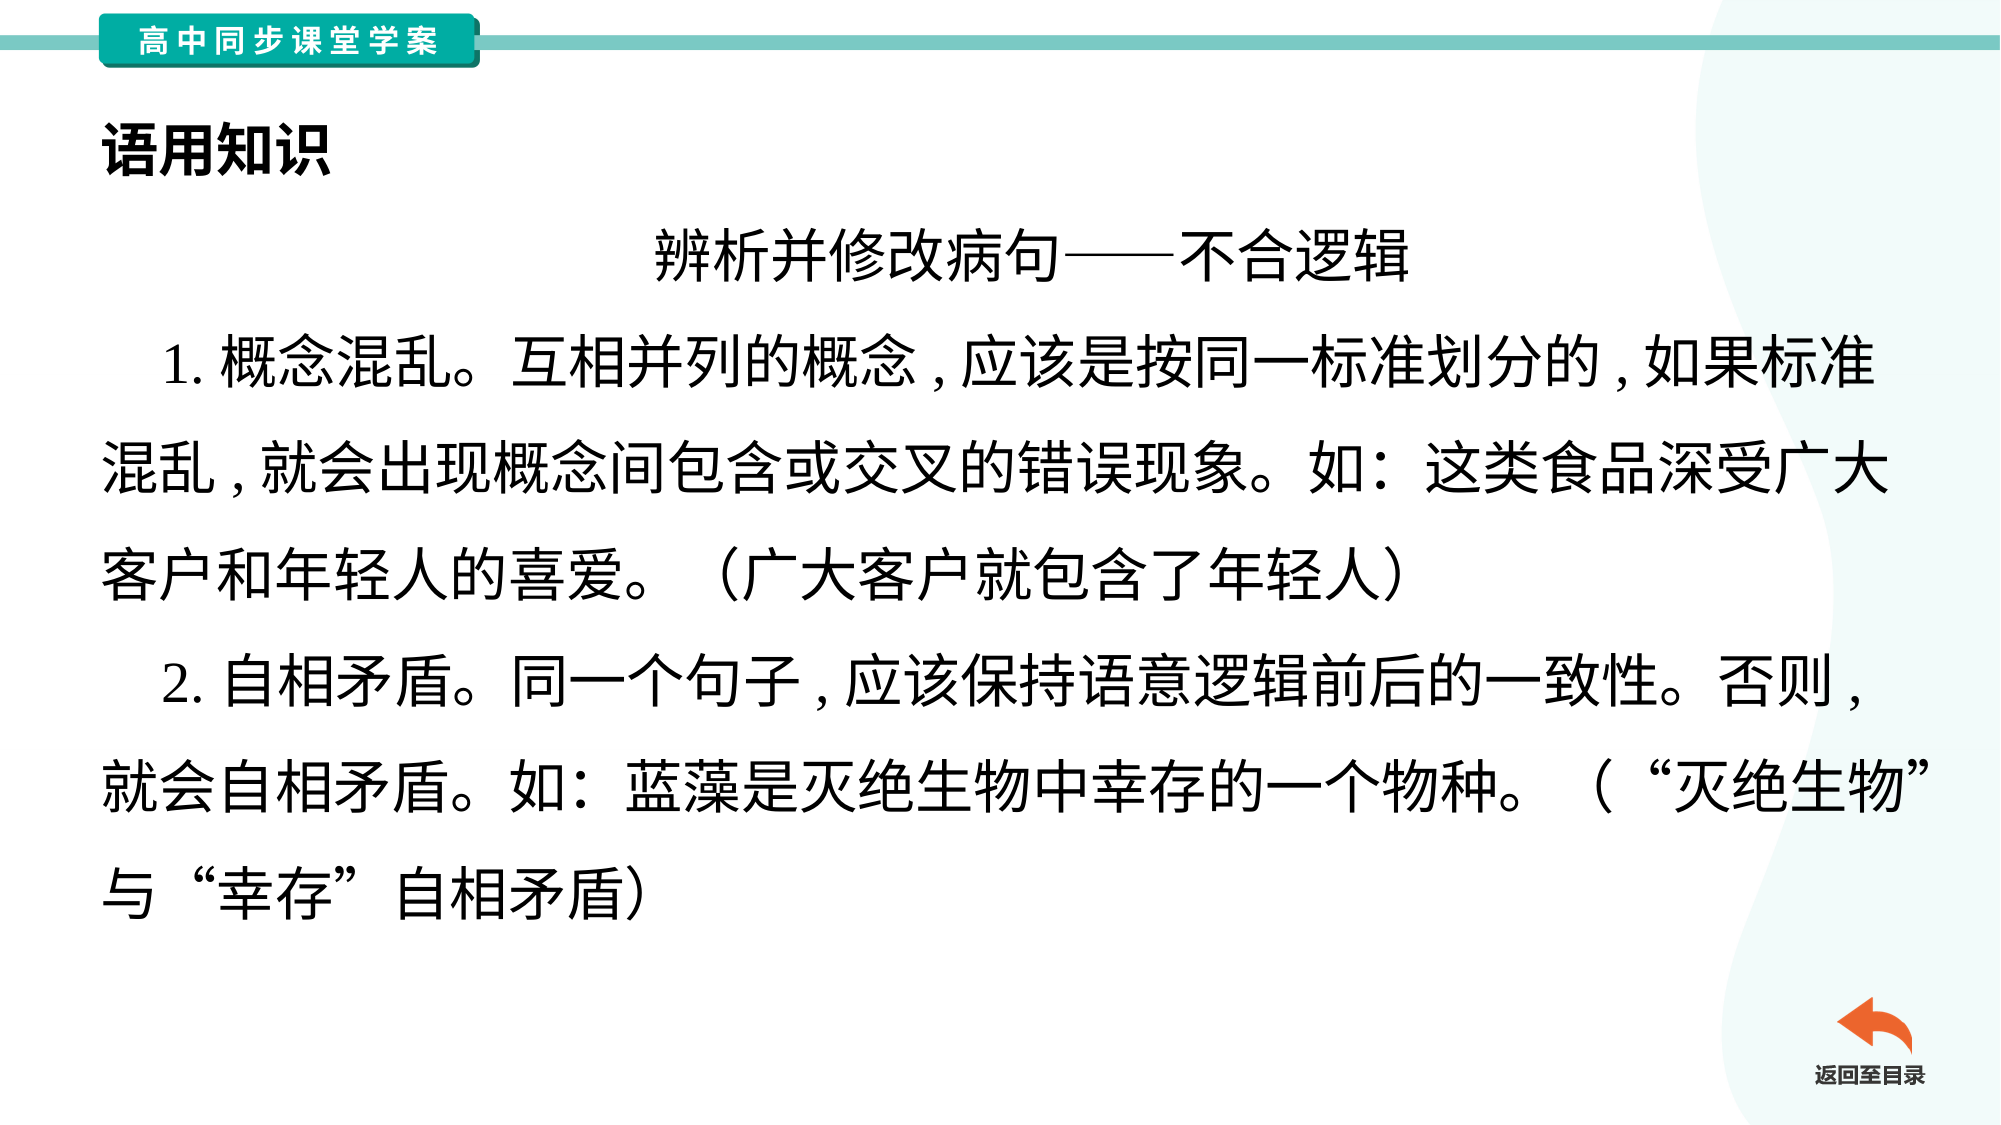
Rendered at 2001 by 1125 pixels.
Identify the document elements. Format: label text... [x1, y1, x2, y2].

picture [0, 0, 2000, 1125]
text_box 语用知识 辨析并修改病句——不合逻辑 1.概念混乱。互相并列的概念,应该是按同一标准划分的,如果标准 混乱,就会出现概念间包含或交叉的错误现象。如：这类食品深受广大 客户和年轻人的喜爱。（广大客户就包含了年轻人） 2.自相矛盾。同一个句子,应该保持语意逻辑前后的一致性。否则, 就会自相矛盾。如：蓝藻是灭绝生物中幸存的一个物种。（“灭绝生物” 与“幸存”自相矛盾） [100, 76, 1899, 927]
